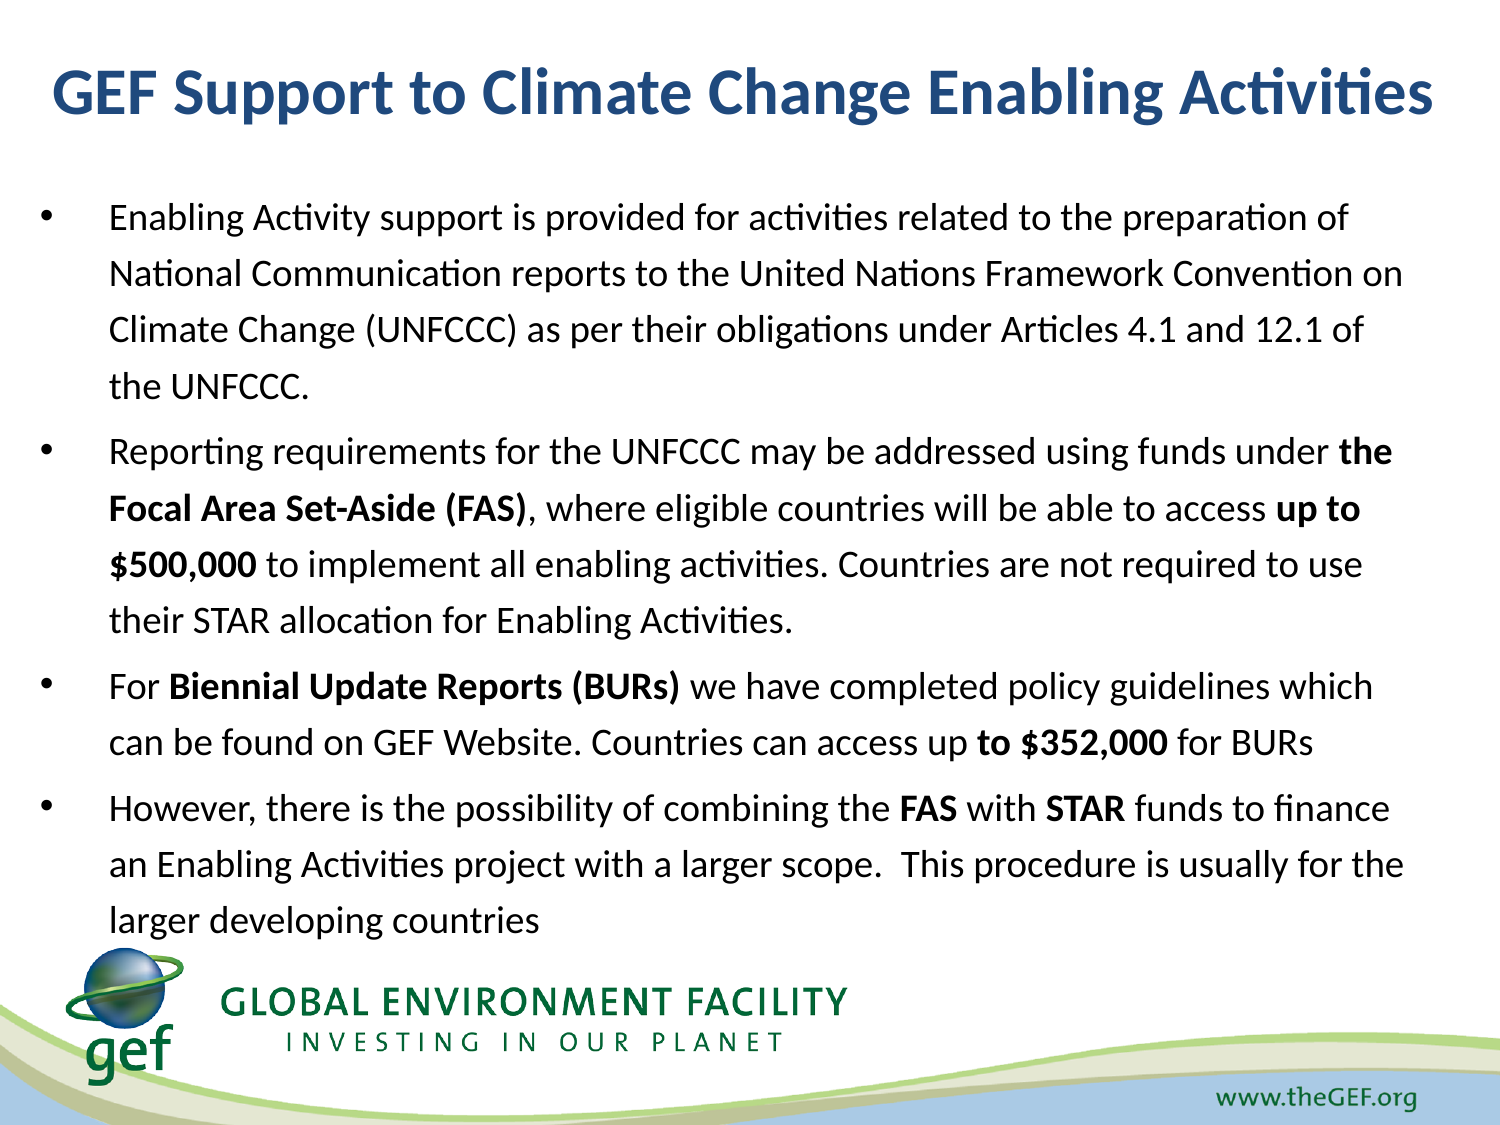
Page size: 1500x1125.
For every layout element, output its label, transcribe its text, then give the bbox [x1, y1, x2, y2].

picture [0, 920, 1500, 1125]
list Enabling Activity support is provided for activities related to the preparation of National Communication reports to the United Nations Framework Convention on Climate Change (UNFCCC) as per their obligations under Articles 4.1 and 12.1 of the UNFCCC. Reporting requirements for the UNFCCC may be addressed using funds under the Focal Area Set-Aside (FAS), where eligible countries will be able to access up to $500,000 to implement all enabling activities. Countries are not required to use their STAR allocation for Enabling Activities. For Biennial Update Reports (BURs) we have completed policy guidelines which can be found on GEF Website. Countries can access up to $352,000 for BURs However, there is the possibility of combining the FAS with STAR funds to finance an Enabling Activities project with a larger scope. This procedure is usually for the larger developing countries [24, 174, 1426, 963]
title GEF Support to Climate Change Enabling Activities [24, 24, 1463, 151]
